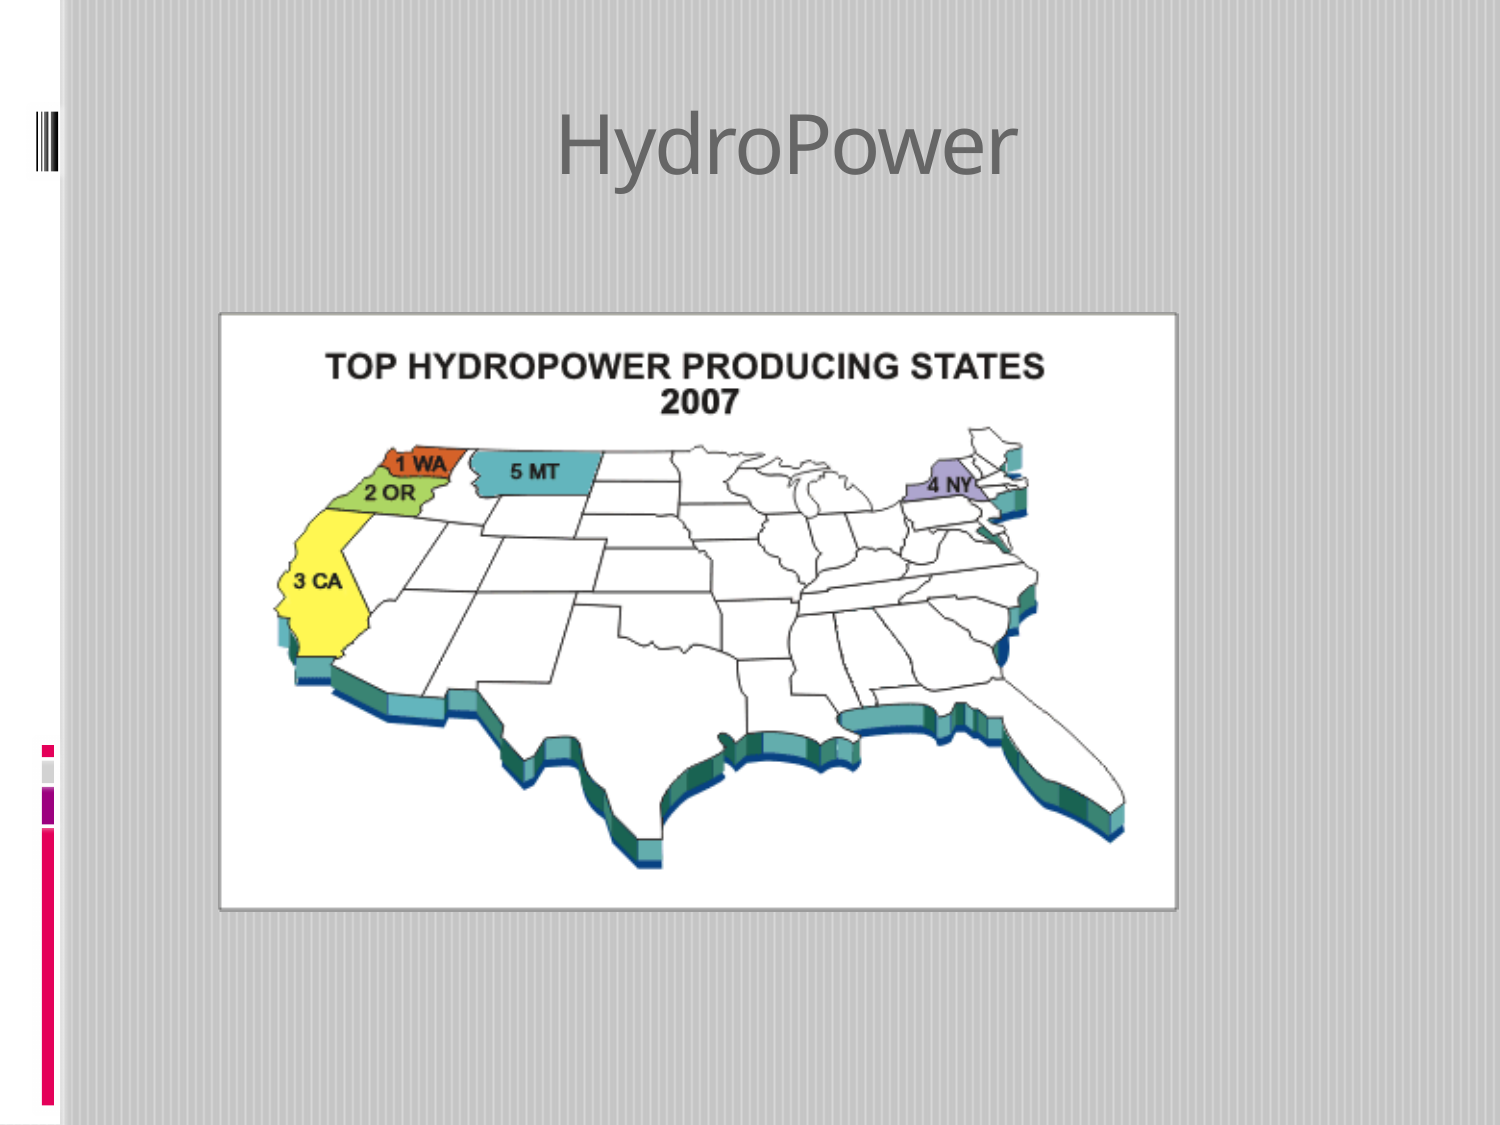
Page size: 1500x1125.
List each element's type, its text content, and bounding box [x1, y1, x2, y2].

title HydroPower [150, 83, 1425, 234]
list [217, 311, 1179, 912]
